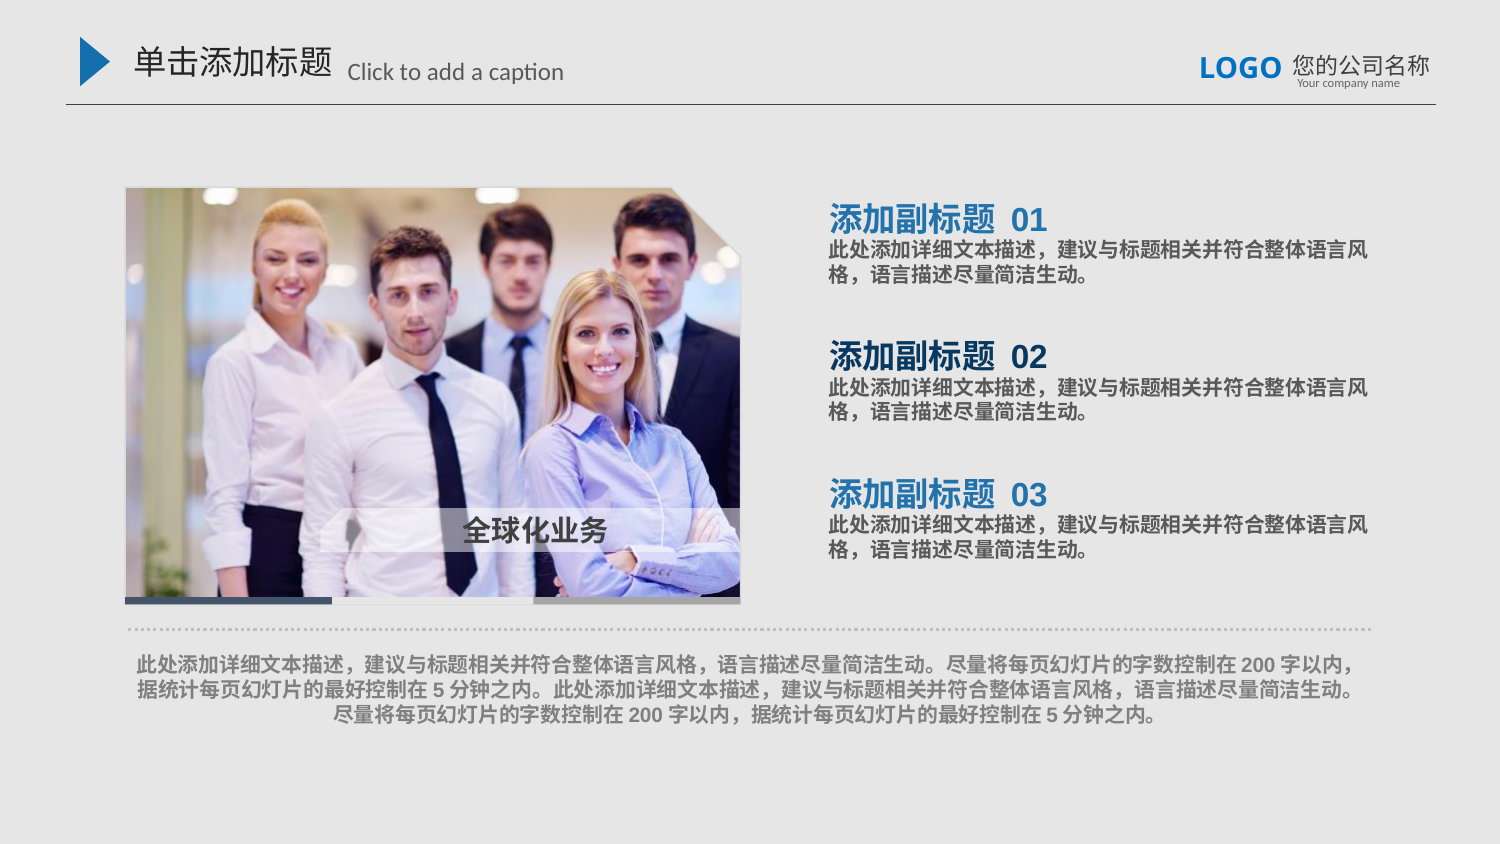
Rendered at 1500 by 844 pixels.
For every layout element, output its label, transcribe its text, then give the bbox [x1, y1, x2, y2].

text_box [768, 335, 1383, 454]
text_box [768, 473, 1383, 592]
text_box [78, 34, 112, 89]
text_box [768, 197, 1383, 317]
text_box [124, 185, 741, 605]
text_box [1158, 42, 1495, 98]
text_box 此处添加详细文本描述，建议与标题相关并符合整体语言风格，语言描述尽量简洁生动。尽量将每页幻灯片的字数控制在200字以内，据统计每页幻灯片的最好控制在5分钟之内。此处添加详细文本描述，建议与标题相关并符合整体语言风格，语言描述尽量简洁生动。尽量将每页幻灯片的字数控制在200字以内，据统计每页幻灯片的最好控制在5分钟之内。 [127, 651, 1373, 727]
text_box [121, 35, 643, 92]
